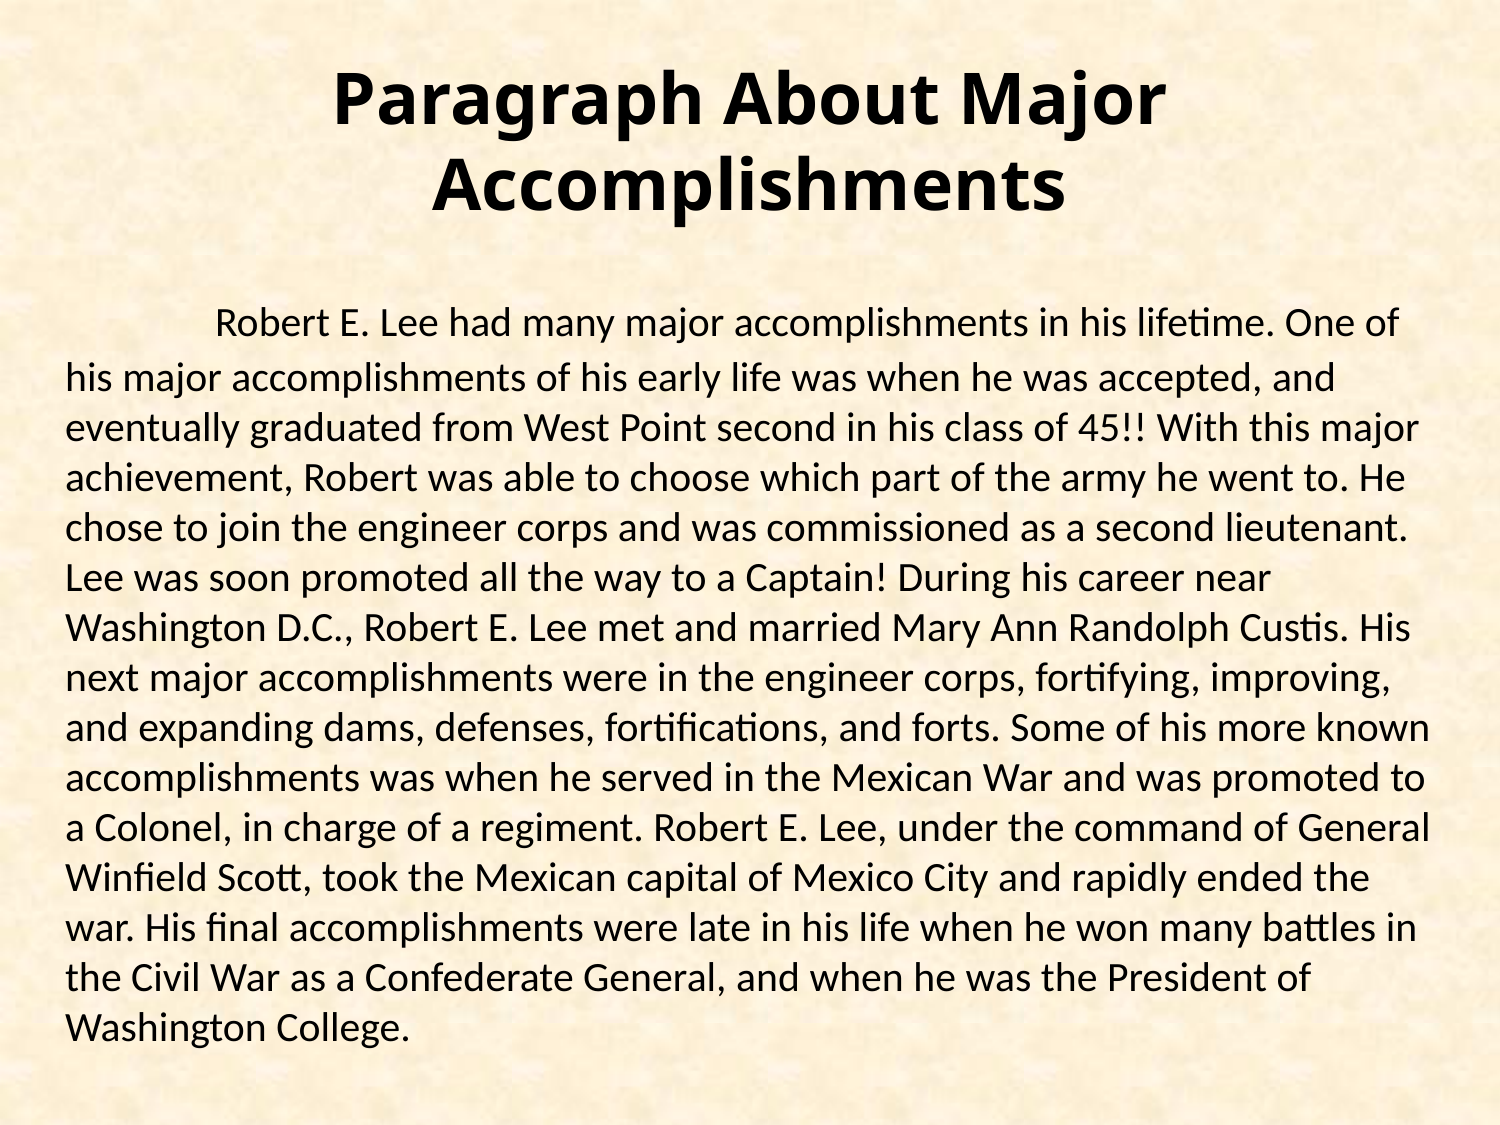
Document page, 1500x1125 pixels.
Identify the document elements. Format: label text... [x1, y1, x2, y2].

title Paragraph About Major Accomplishments [75, 45, 1425, 233]
list Robert E. Lee had many major accomplishments in his lifetime. One of his major accomplishments of his early life was when he was accepted, and eventually graduated from West Point second in his class of 45!! With this major achievement, Robert was able to choose which part of the army he went to. He chose to join the engineer corps and was commissioned as a second lieutenant. Lee was soon promoted all the way to a Captain! During his career near Washington D.C., Robert E. Lee met and married Mary Ann Randolph Custis. His next major accomplishments were in the engineer corps, fortifying, improving, and expanding dams, defenses, fortifications, and forts. Some of his more known accomplishments was when he served in the Mexican War and was promoted to a Colonel, in charge of a regiment. Robert E. Lee, under the command of General Winfield Scott, took the Mexican capital of Mexico City and rapidly ended the war. His final accomplishments were late in his life when he won many battles in the Civil War as a Confederate General, and when he was the President of Washington College. [50, 262, 1450, 1088]
picture [0, 0, 1500, 1125]
